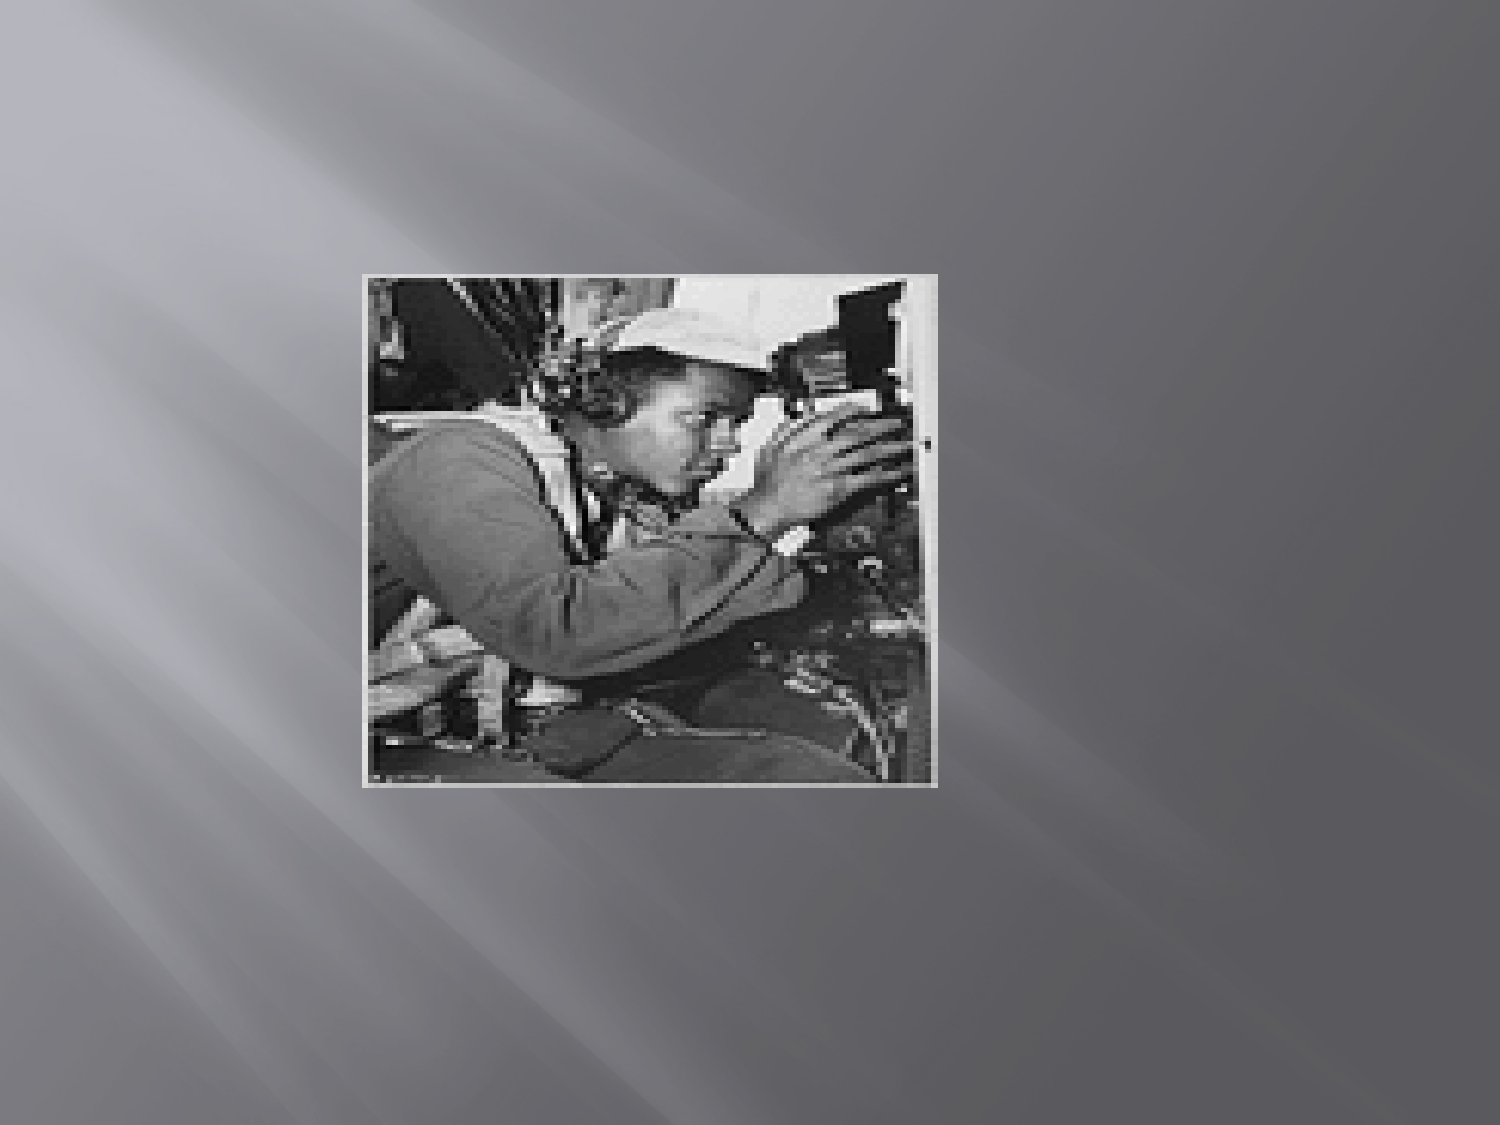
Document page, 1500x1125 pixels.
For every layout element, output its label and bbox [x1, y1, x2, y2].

picture [362, 274, 938, 788]
